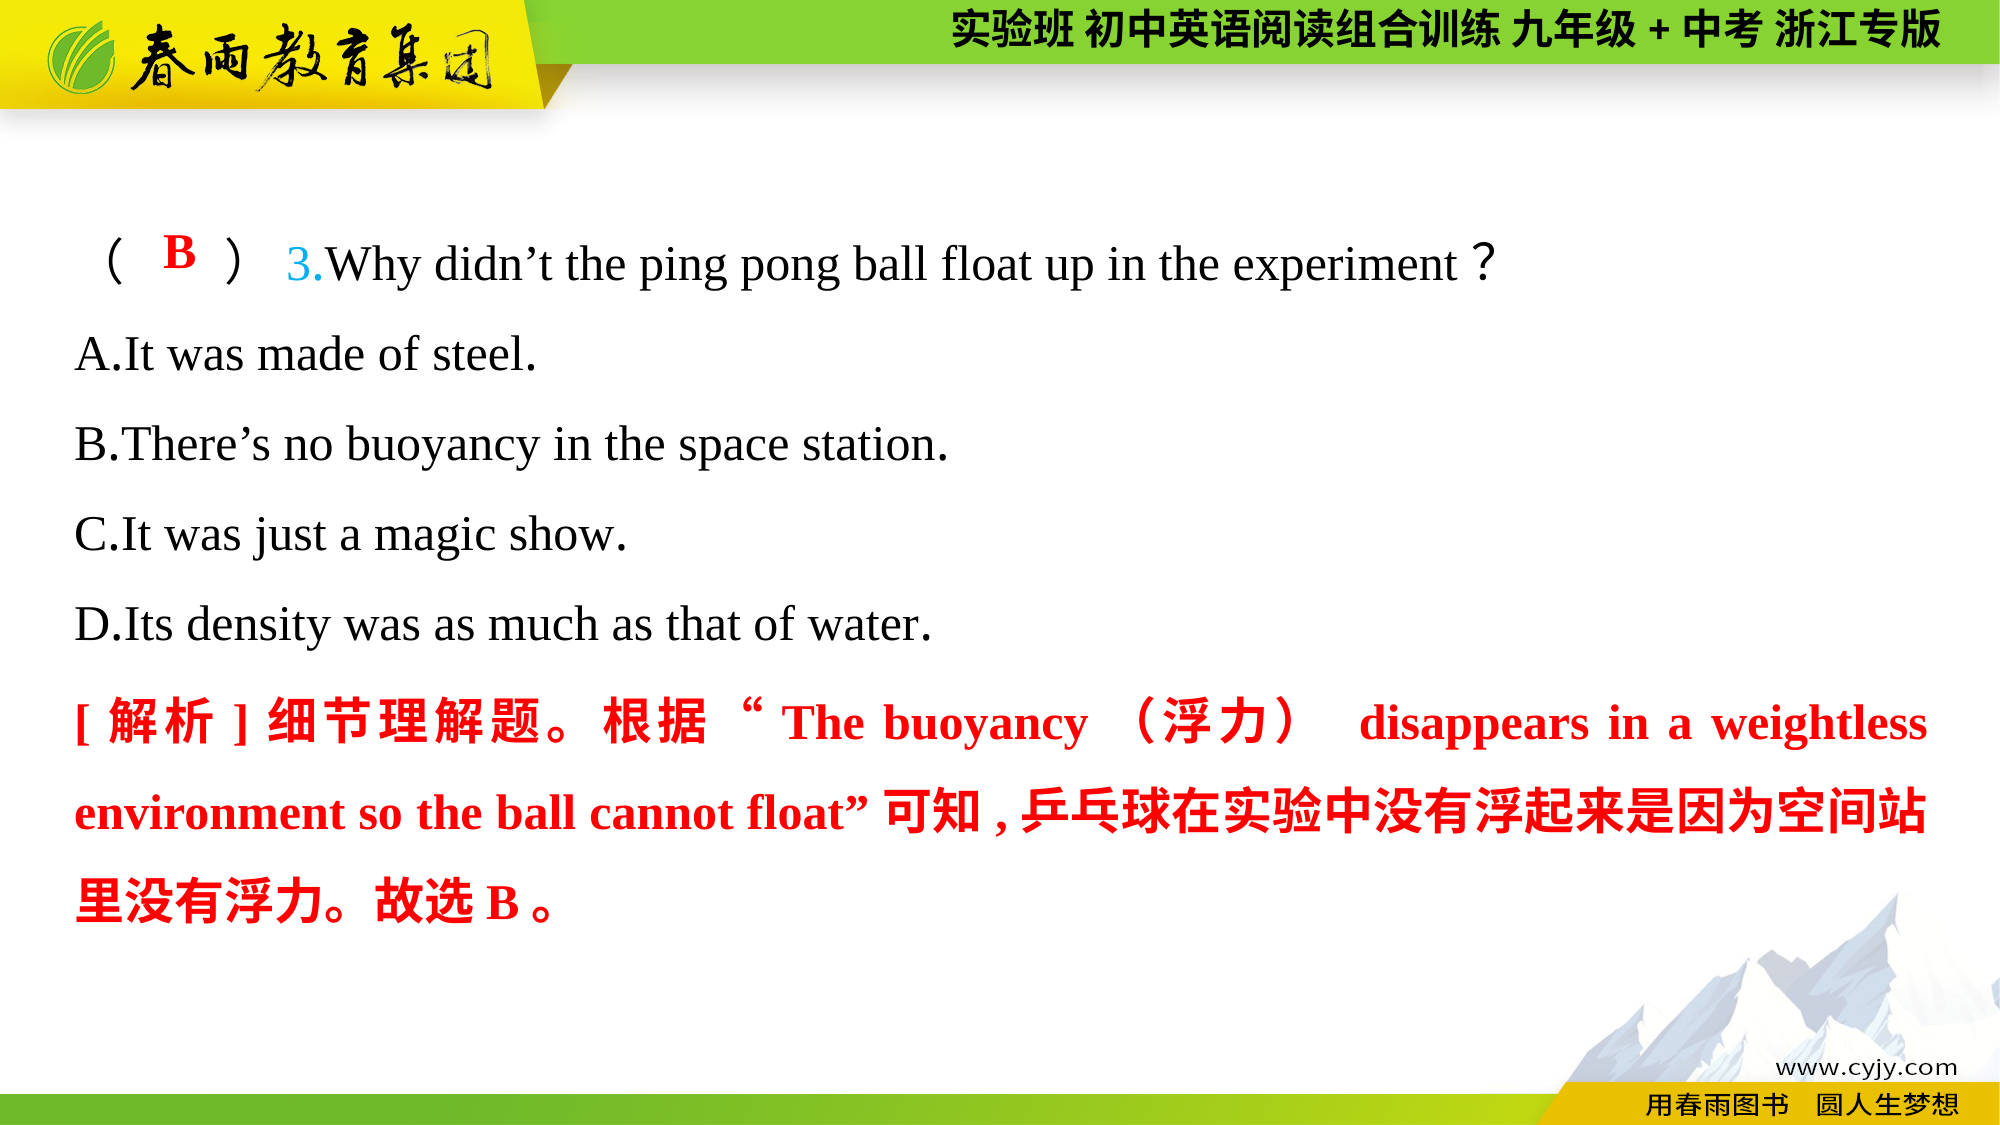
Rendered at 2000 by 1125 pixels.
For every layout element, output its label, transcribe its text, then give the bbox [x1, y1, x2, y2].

list （ ）3.Why didn’t the ping pong ball float up in the experiment？ A.It was made of steel. B.There’s no buoyancy in the space station. C.It was just a magic show. D.Its density was as much as that of water. [59, 193, 1944, 652]
text_box [解析]细节理解题。根据“The buoyancy（浮力） disappears in a weightless environment so the ball cannot float”可知,乒乓球在实验中没有浮起来是因为空间站里没有浮力。故选B。 [59, 652, 1944, 938]
text_box B [148, 211, 212, 287]
picture [0, 0, 2000, 1125]
